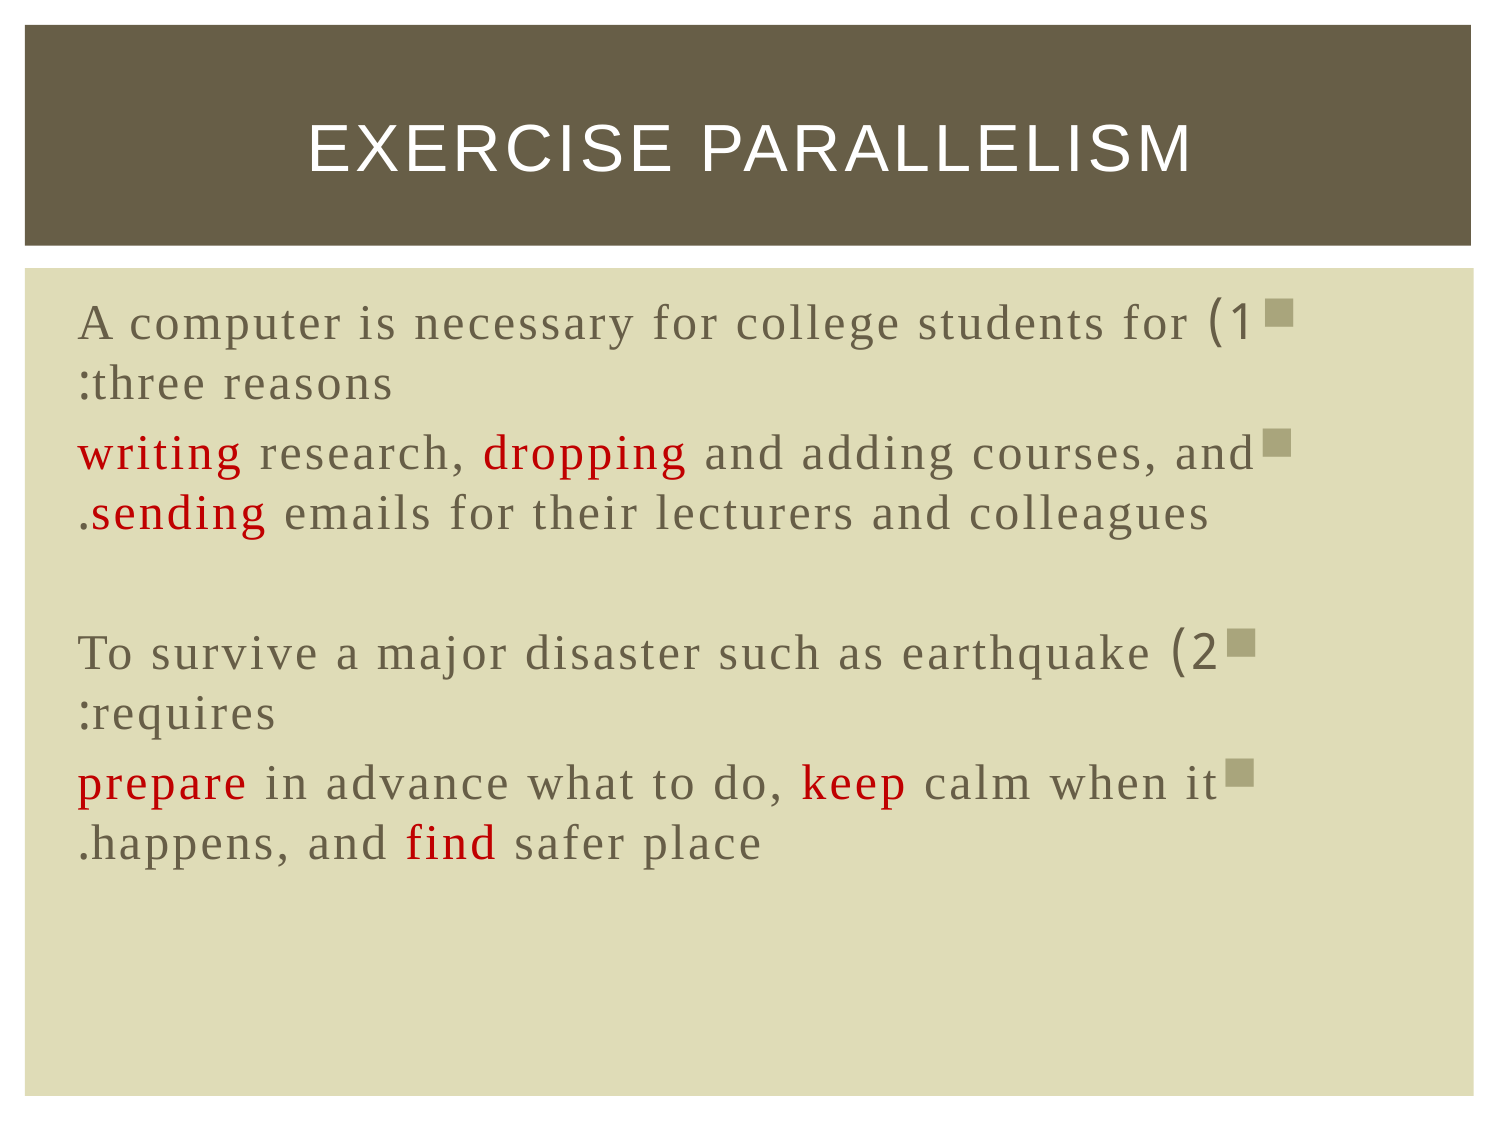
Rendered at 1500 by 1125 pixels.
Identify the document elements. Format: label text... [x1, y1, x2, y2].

list 1) A computer is necessary for college students for three reasons: writing research, dropping and adding courses, and sending emails for their lecturers and colleagues. 2) To survive a major disaster such as earthquake requires: prepare in advance what to do, keep calm when it happens, and find safer place. [62, 281, 1442, 1005]
title Exercise Parallelism [62, 58, 1438, 232]
